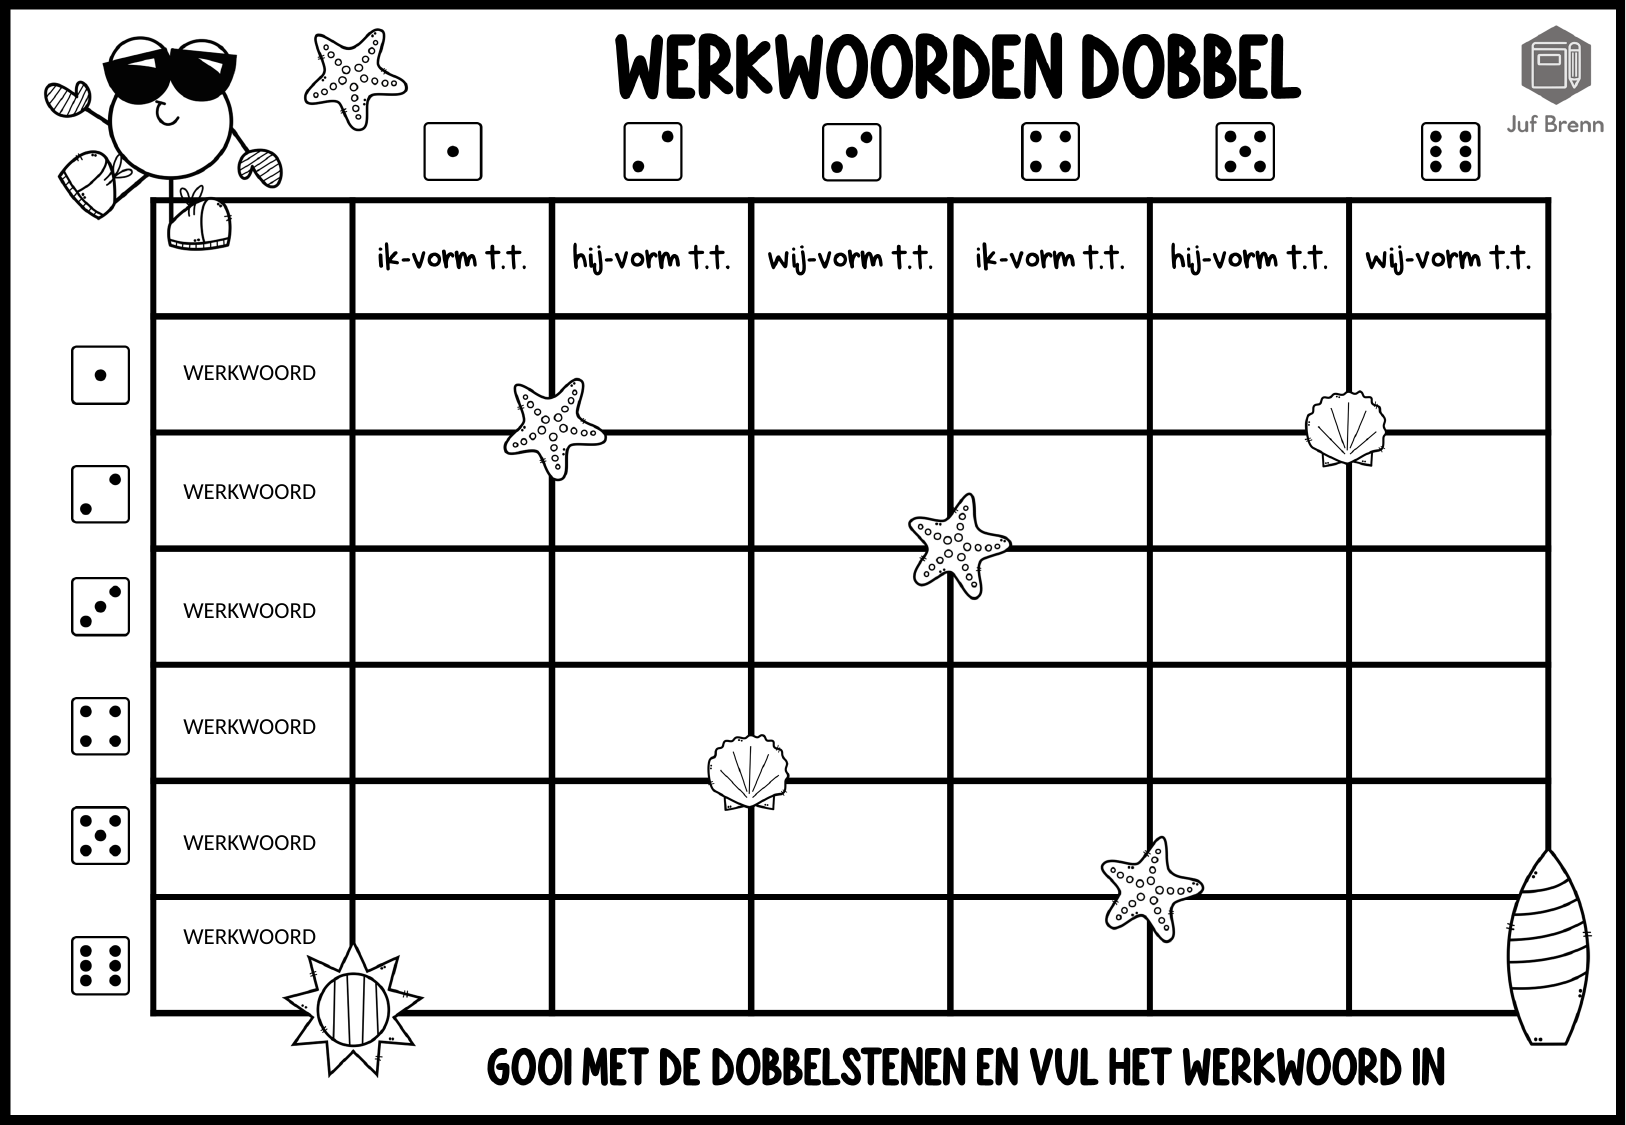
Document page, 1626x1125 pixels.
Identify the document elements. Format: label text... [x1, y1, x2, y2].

text_box WERKWOORD [166, 914, 334, 957]
text_box WERKWOORD [166, 819, 334, 863]
text_box WERKWOORD [166, 704, 334, 747]
picture [0, 0, 1626, 1125]
text_box WERKWOORD [166, 469, 334, 512]
text_box WERKWOORD [166, 350, 334, 393]
text_box WERKWOORD [166, 588, 334, 631]
